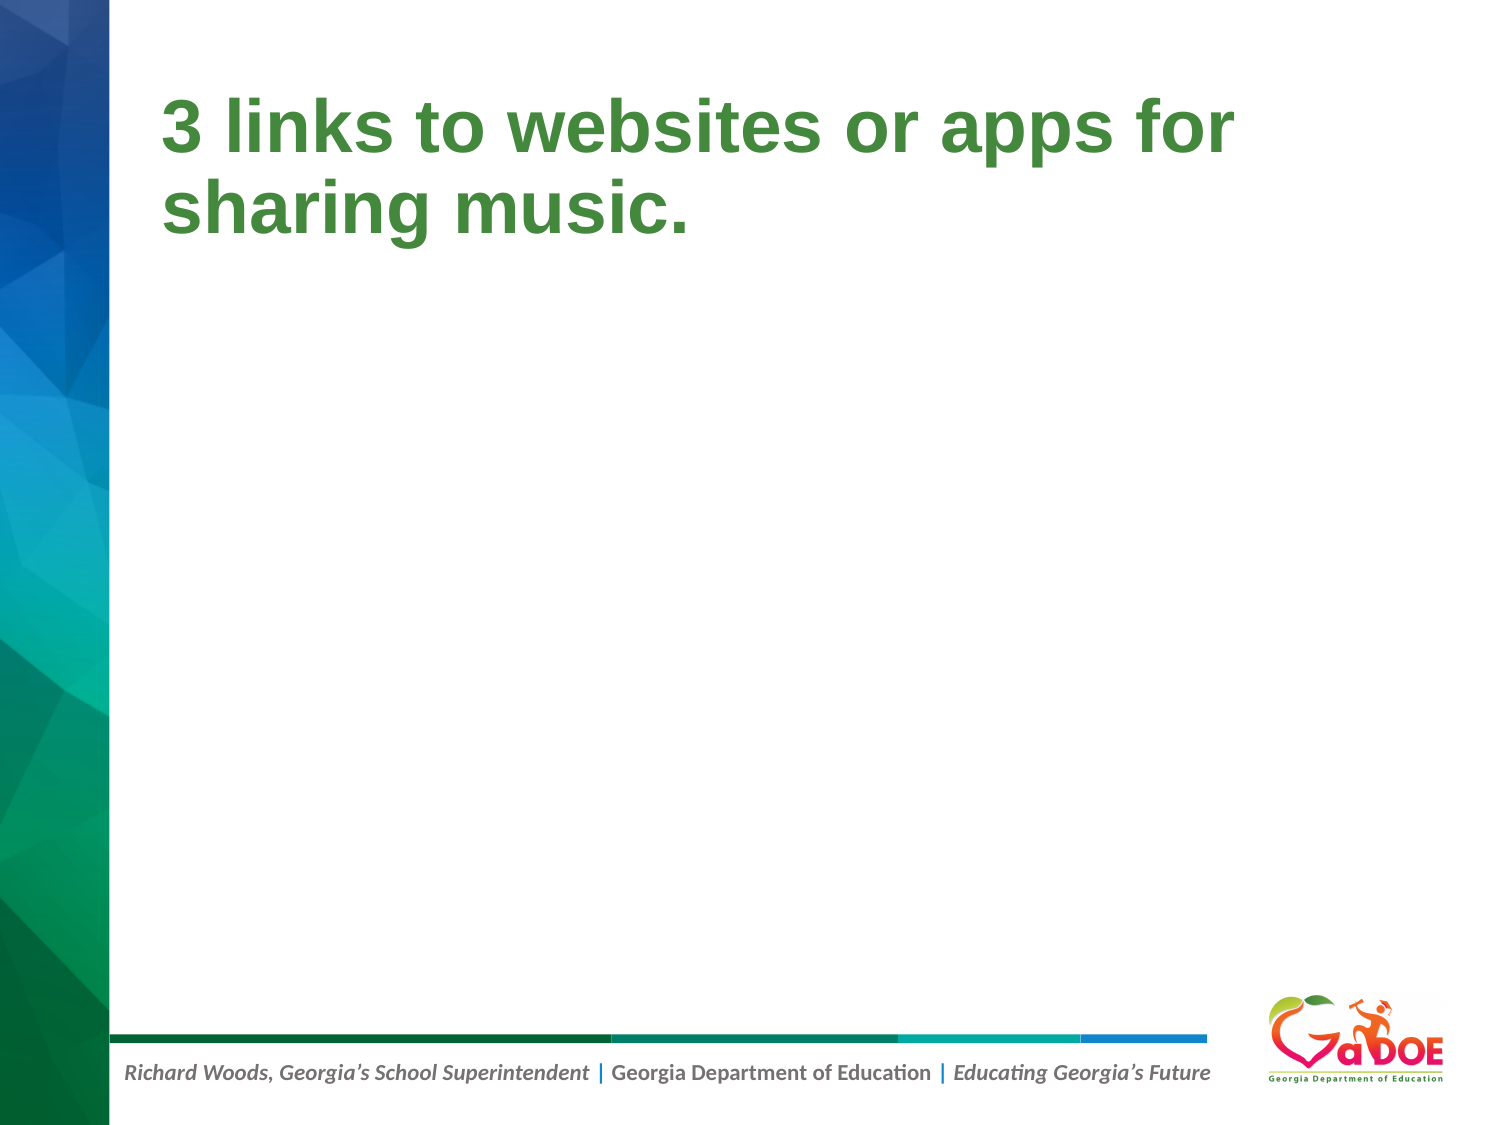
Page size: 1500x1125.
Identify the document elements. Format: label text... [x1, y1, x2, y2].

picture [1263, 987, 1447, 1089]
title 3 links to websites or apps for sharing music. [146, 59, 1441, 278]
picture [0, 0, 110, 1125]
